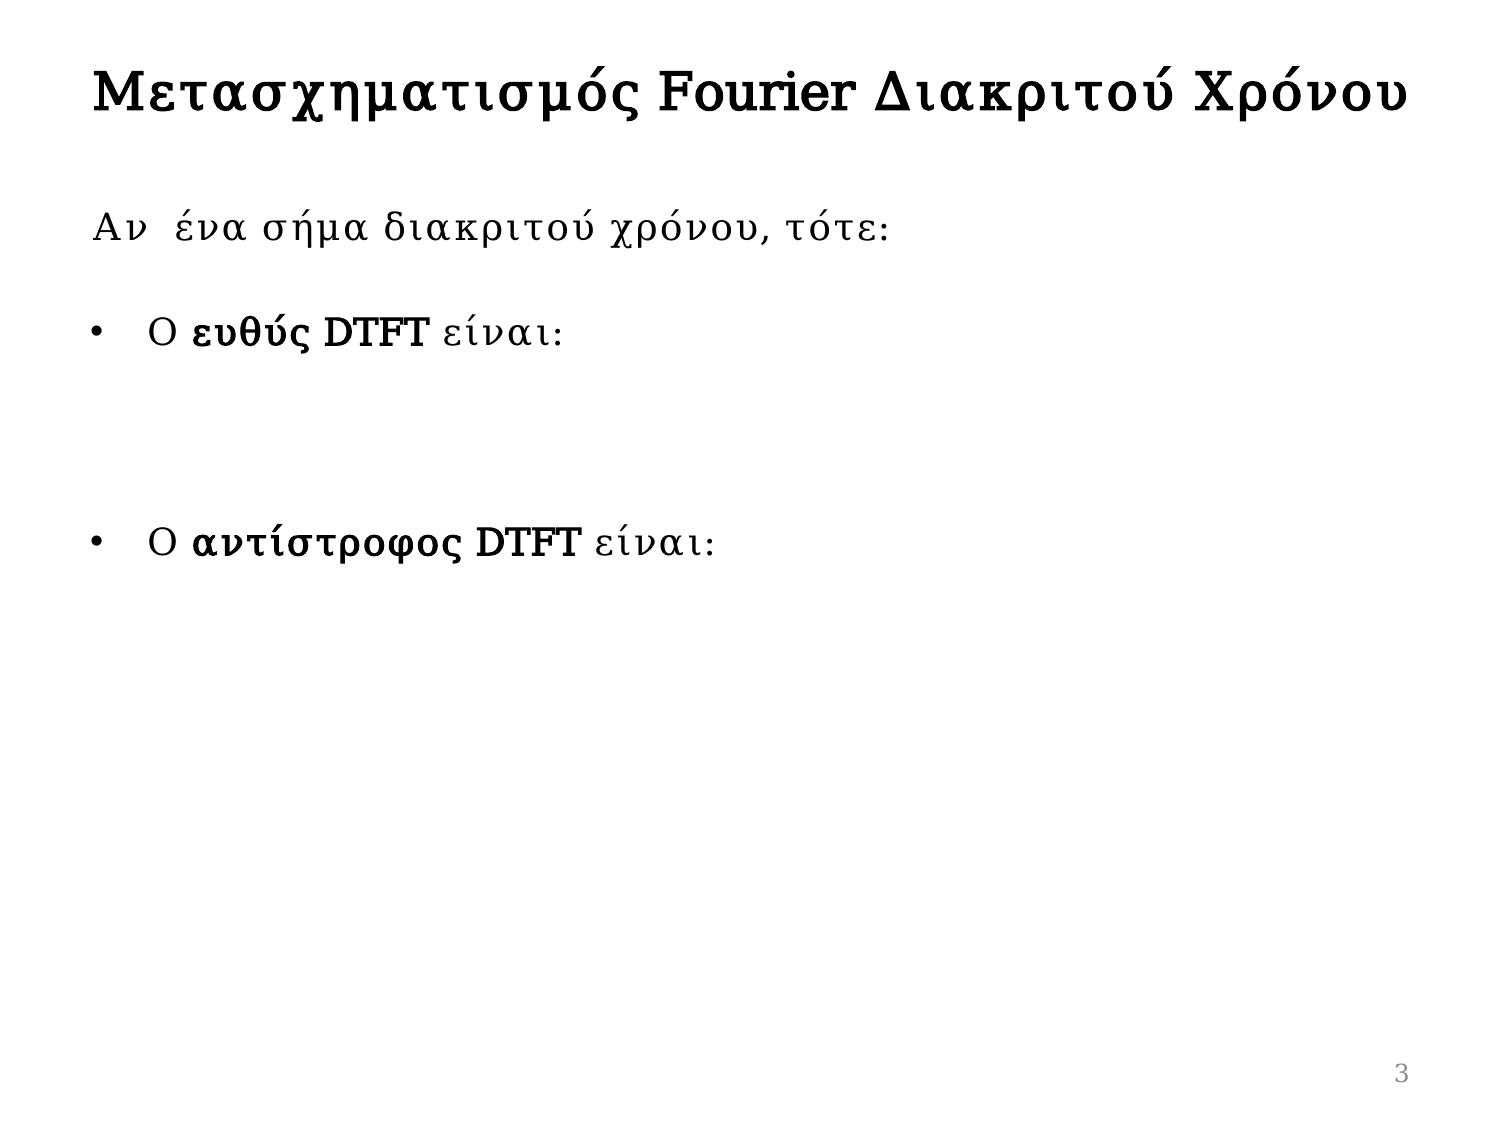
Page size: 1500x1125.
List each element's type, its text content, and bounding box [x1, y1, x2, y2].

title Μετασχηματισμός Fourier Διακριτού Χρόνου [75, 19, 1425, 159]
slide_number 3 [1222, 1042, 1425, 1103]
